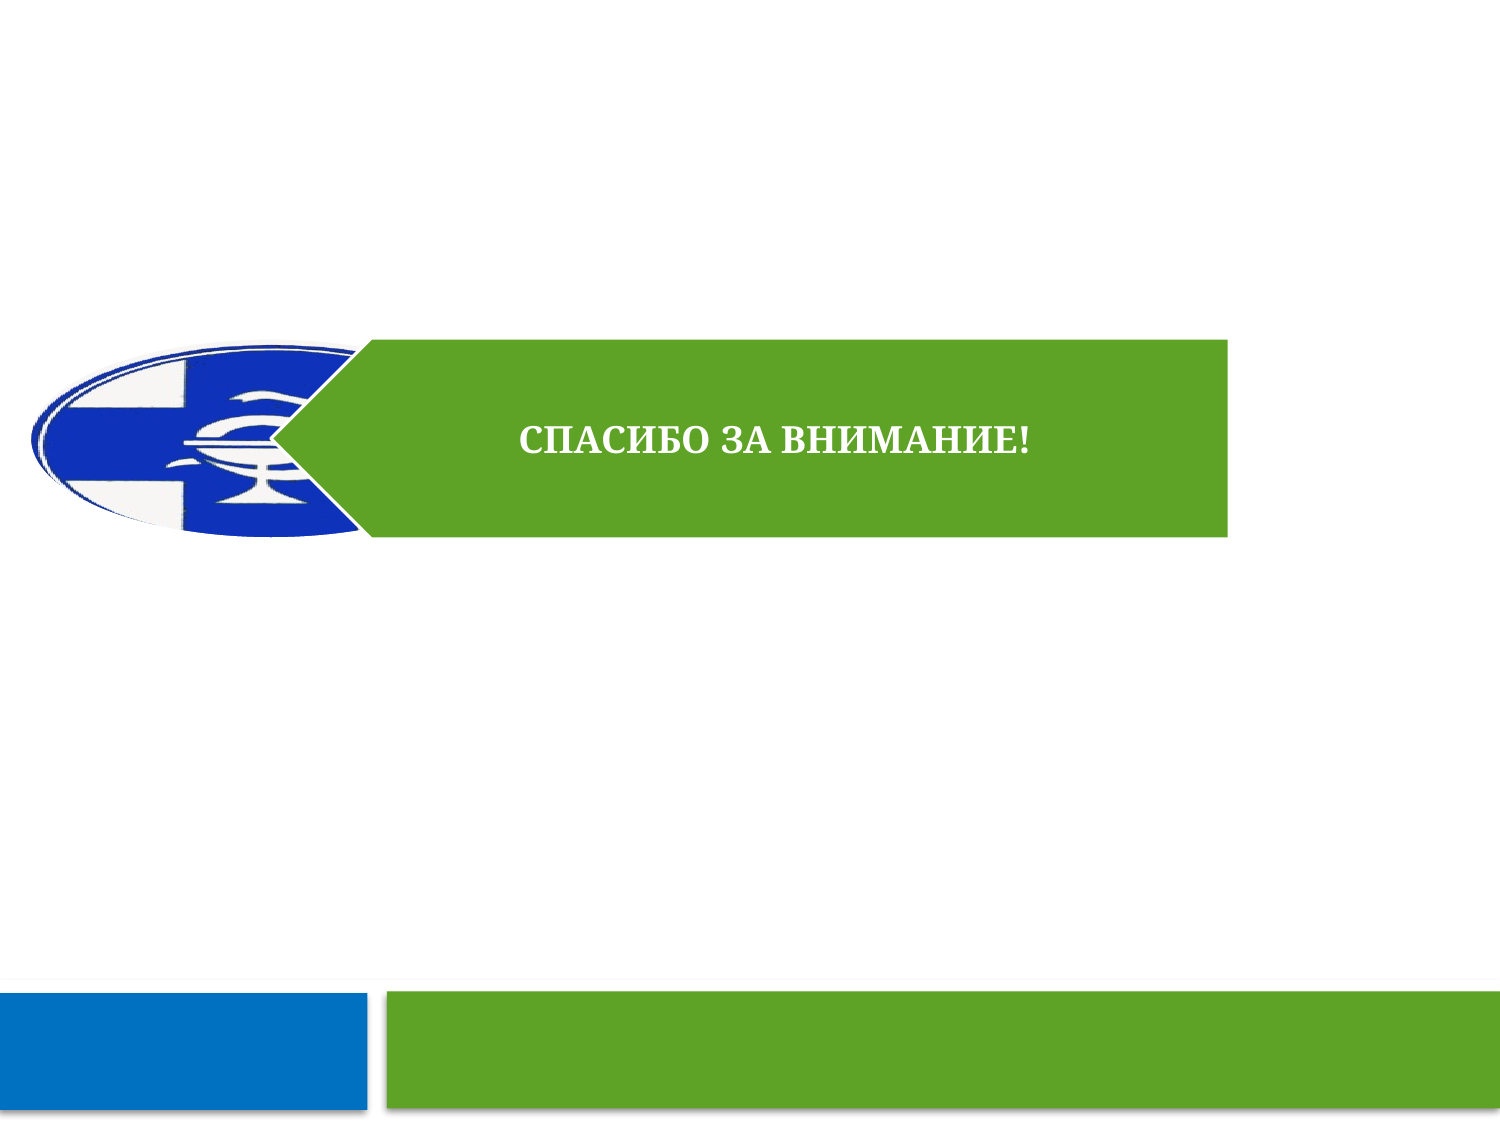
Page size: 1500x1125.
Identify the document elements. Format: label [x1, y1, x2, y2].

text_box [29, 337, 1471, 540]
